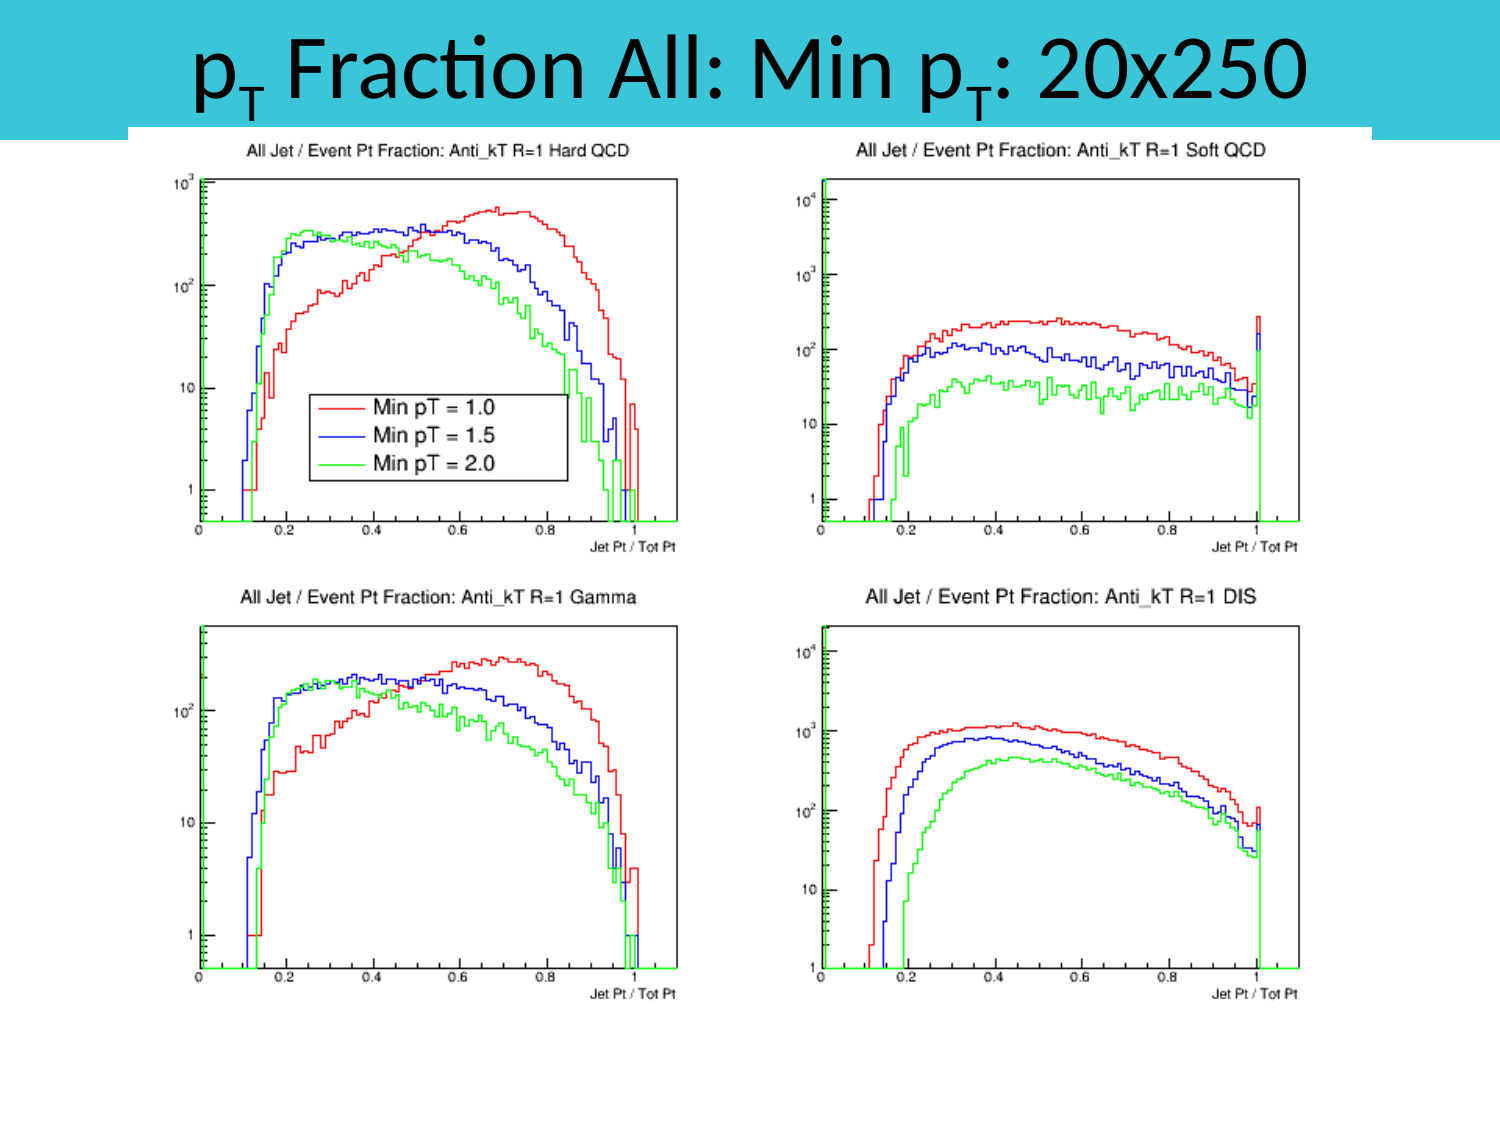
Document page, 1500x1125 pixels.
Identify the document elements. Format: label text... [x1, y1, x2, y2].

text_box pT Fraction All: Min pT: 20x250 [0, 0, 1500, 140]
picture [128, 127, 1372, 1021]
